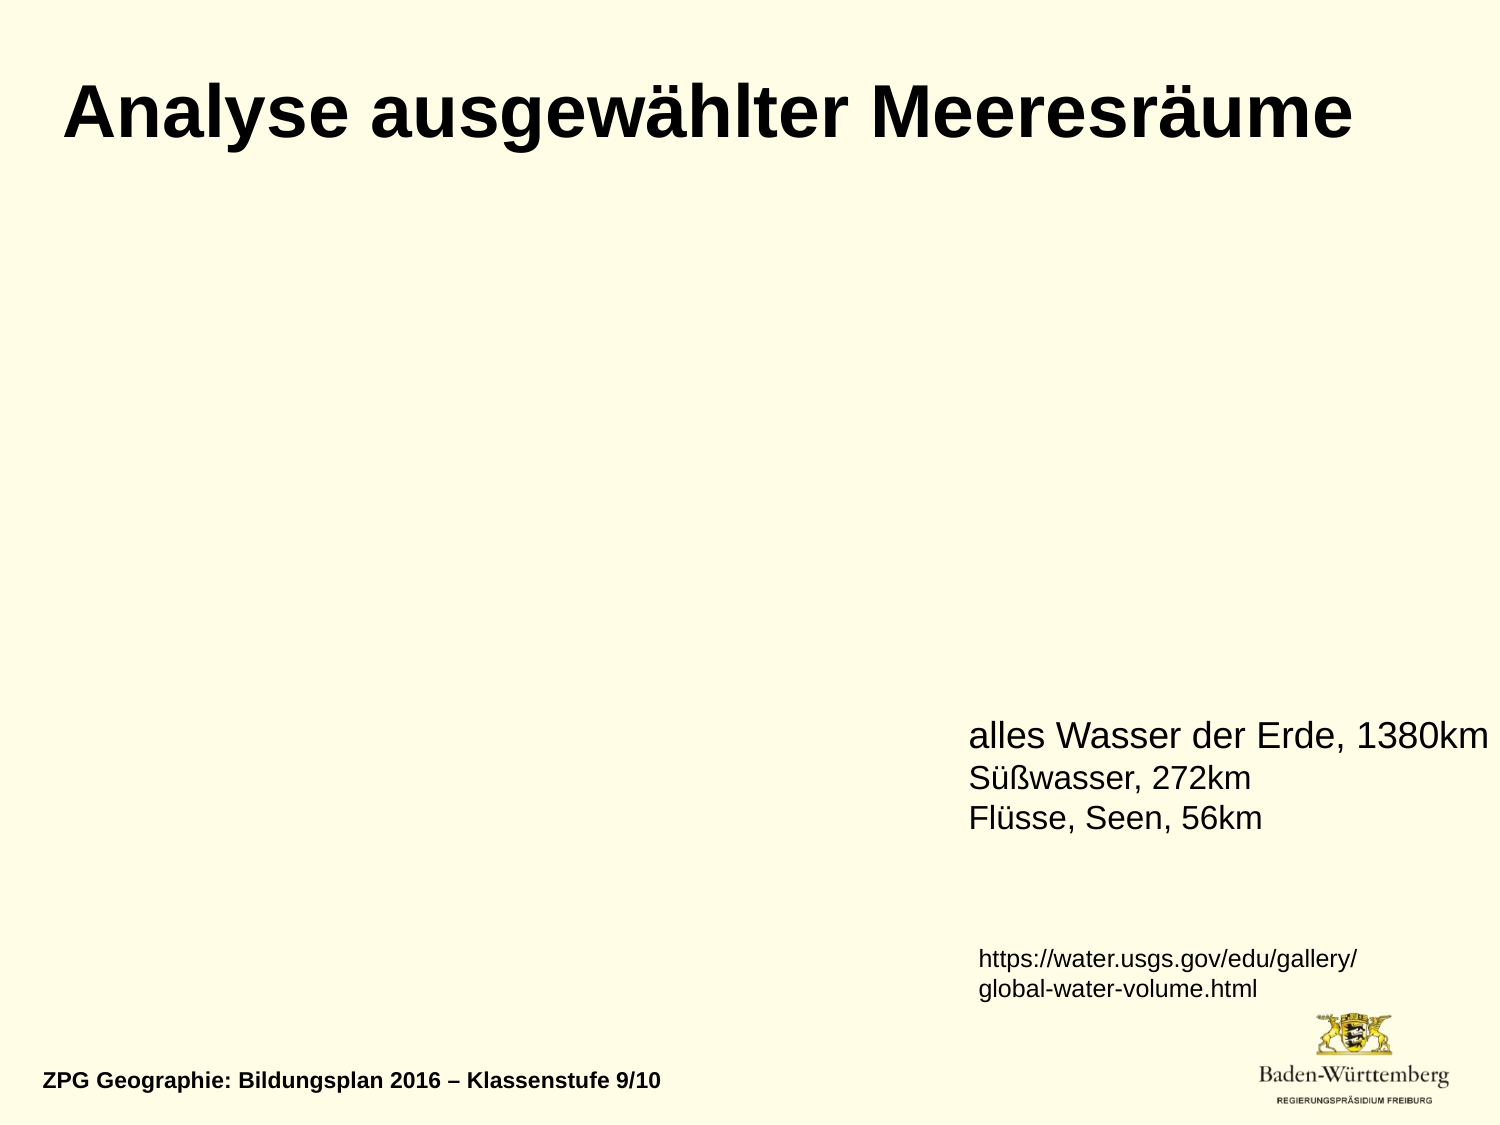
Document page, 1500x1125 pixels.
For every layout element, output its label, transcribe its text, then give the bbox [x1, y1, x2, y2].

text_box alles Wasser der Erde, 1380km Süßwasser, 272km Flüsse, Seen, 56km [954, 704, 1500, 844]
text_box Analyse ausgewählter Meeresräume [47, 54, 1370, 160]
text_box https://water.usgs.gov/edu/gallery/ global-water-volume.html [963, 935, 1374, 1011]
picture [1257, 1011, 1451, 1106]
